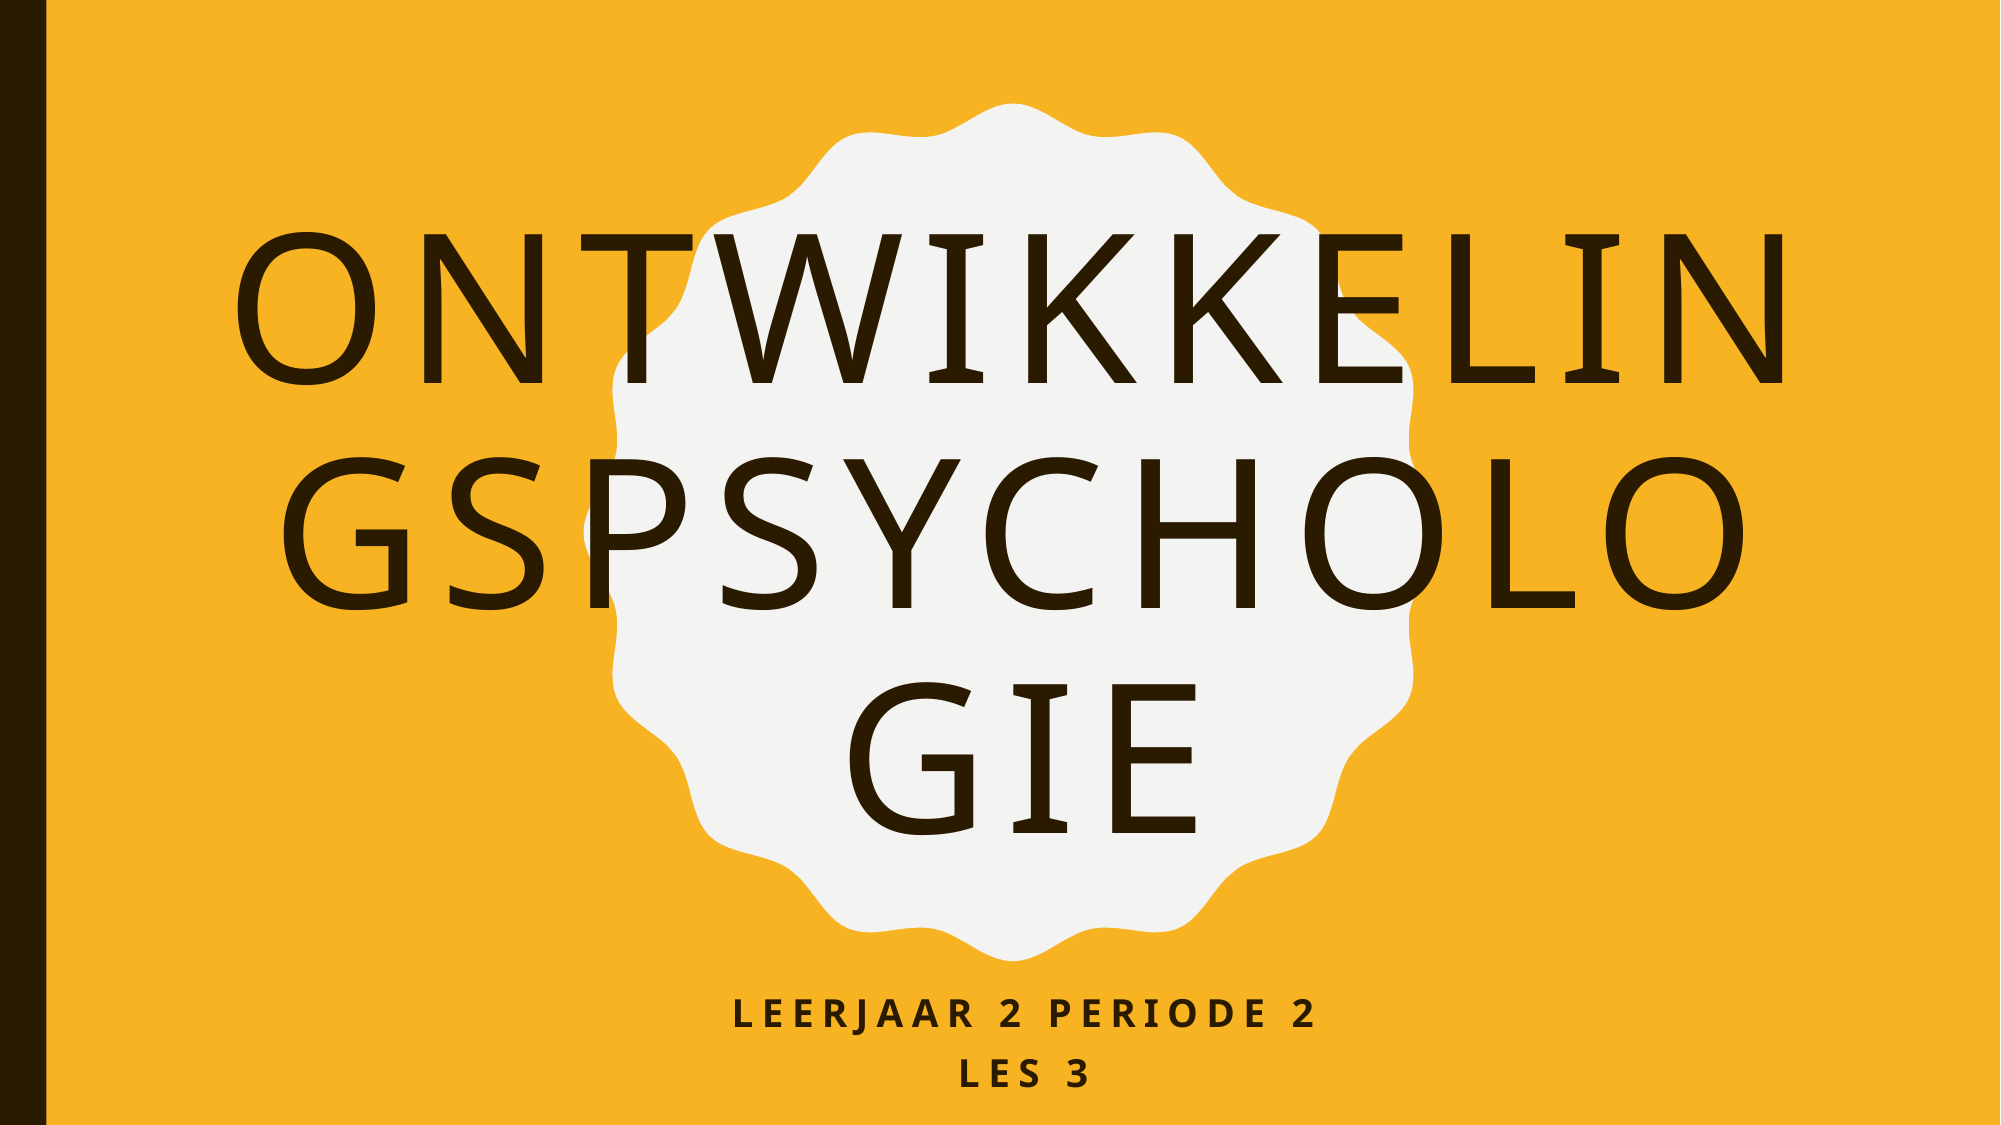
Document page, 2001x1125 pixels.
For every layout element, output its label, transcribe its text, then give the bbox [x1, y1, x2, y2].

title ontwikkelingspsychologie [176, 180, 1870, 902]
subtitle Leerjaar 2 periode 2 Les 3 [363, 980, 1684, 1103]
